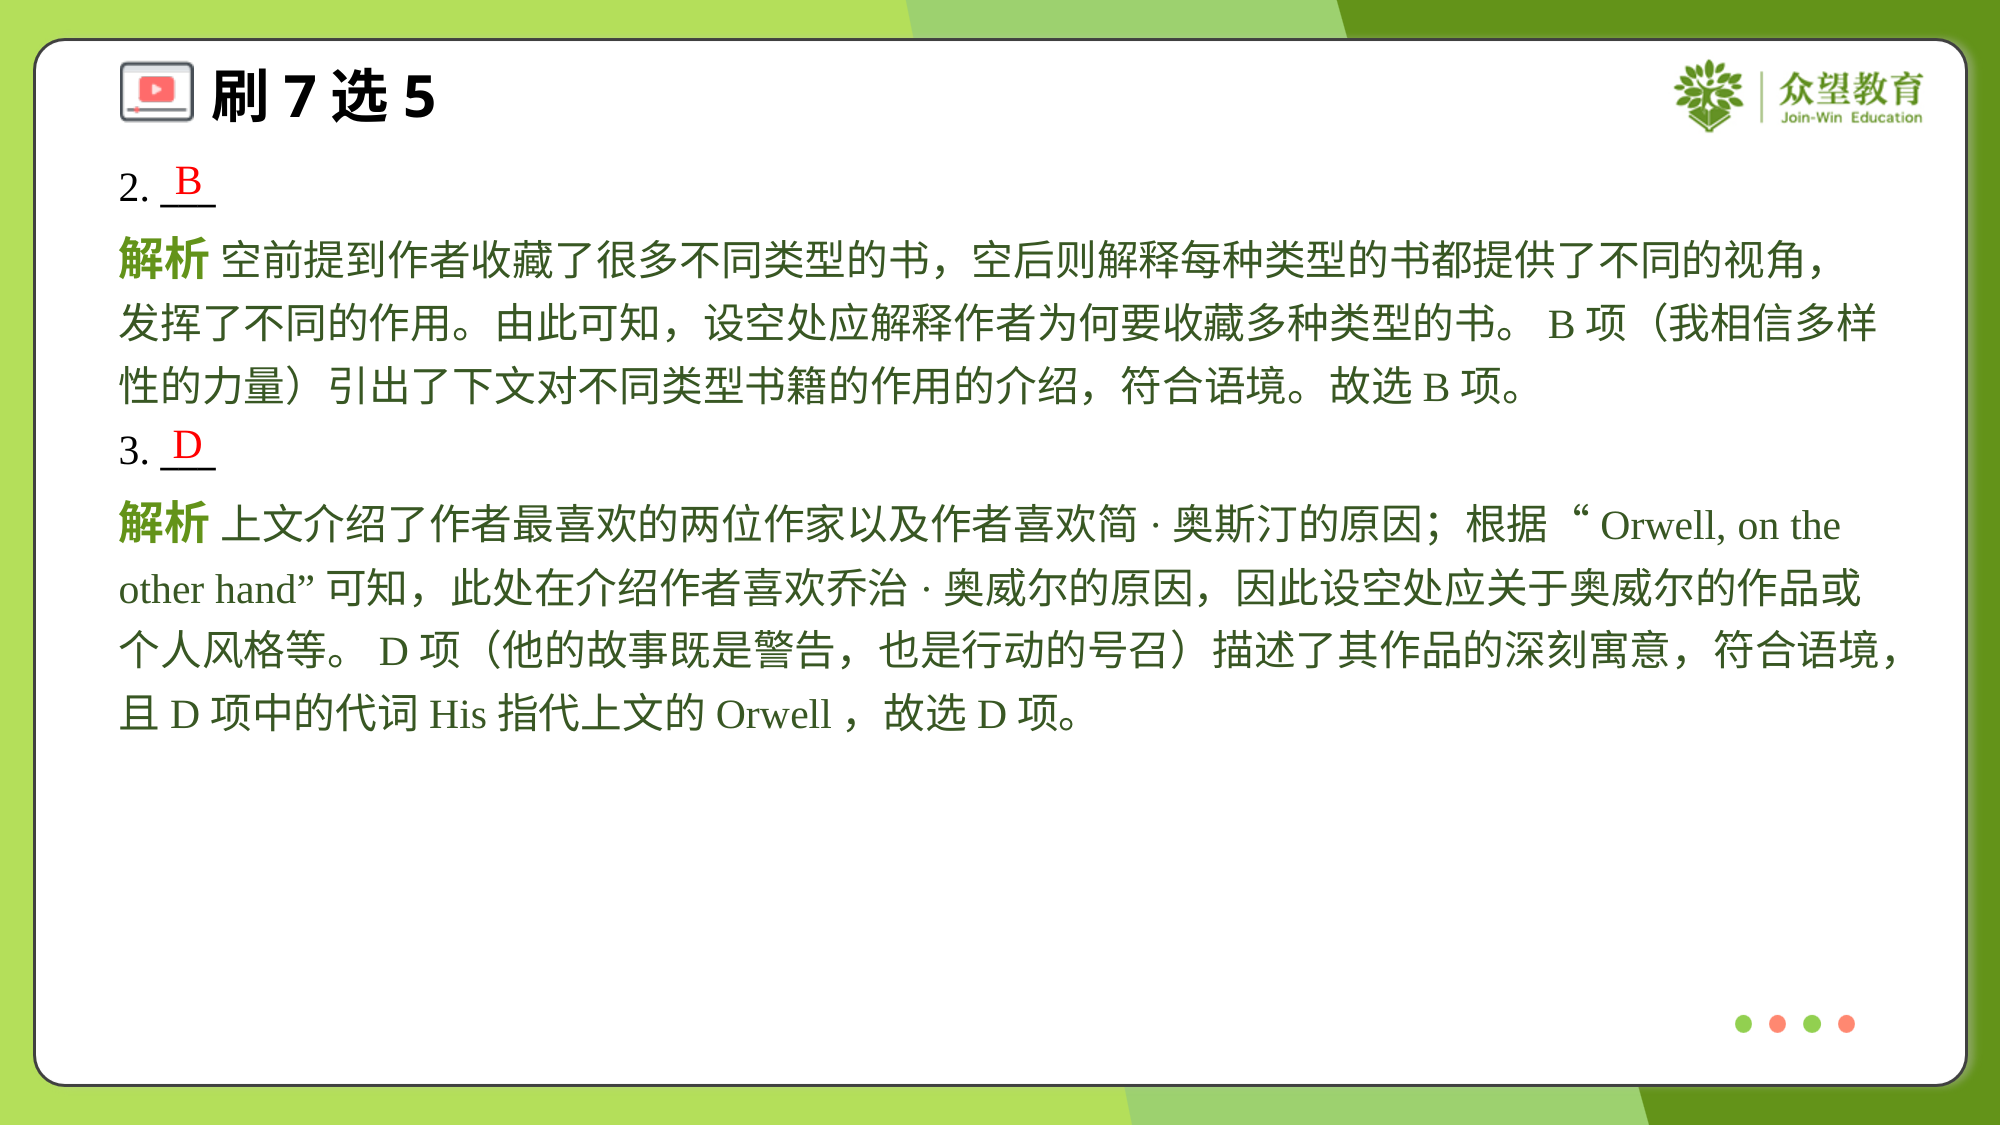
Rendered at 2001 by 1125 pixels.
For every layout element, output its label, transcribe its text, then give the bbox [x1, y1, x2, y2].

text_box 解析 空前提到作者收藏了很多不同类型的书，空后则解释每种类型的书都提供了不同的视角，发挥了不同的作用。由此可知，设空处应解释作者为何要收藏多种类型的书。B项（我相信多样性的力量）引出了下文对不同类型书籍的作用的介绍，符合语境。故选B项。 [118, 215, 1883, 405]
text_box D [167, 404, 208, 463]
text_box B [170, 140, 208, 199]
text_box 3. ___ [118, 410, 1883, 468]
text_box 解析 上文介绍了作者最喜欢的两位作家以及作者喜欢简·奥斯汀的原因；根据“Orwell, on the other hand”可知，此处在介绍作者喜欢乔治·奥威尔的原因，因此设空处应关于奥威尔的作品或个人风格等。D项（他的故事既是警告，也是行动的号召）描述了其作品的深刻寓意，符合语境，且D项中的代词His指代上文的Orwell，故选D项。 [118, 480, 1883, 732]
text_box 2. ___ [118, 146, 1883, 204]
picture [0, 0, 2000, 1125]
